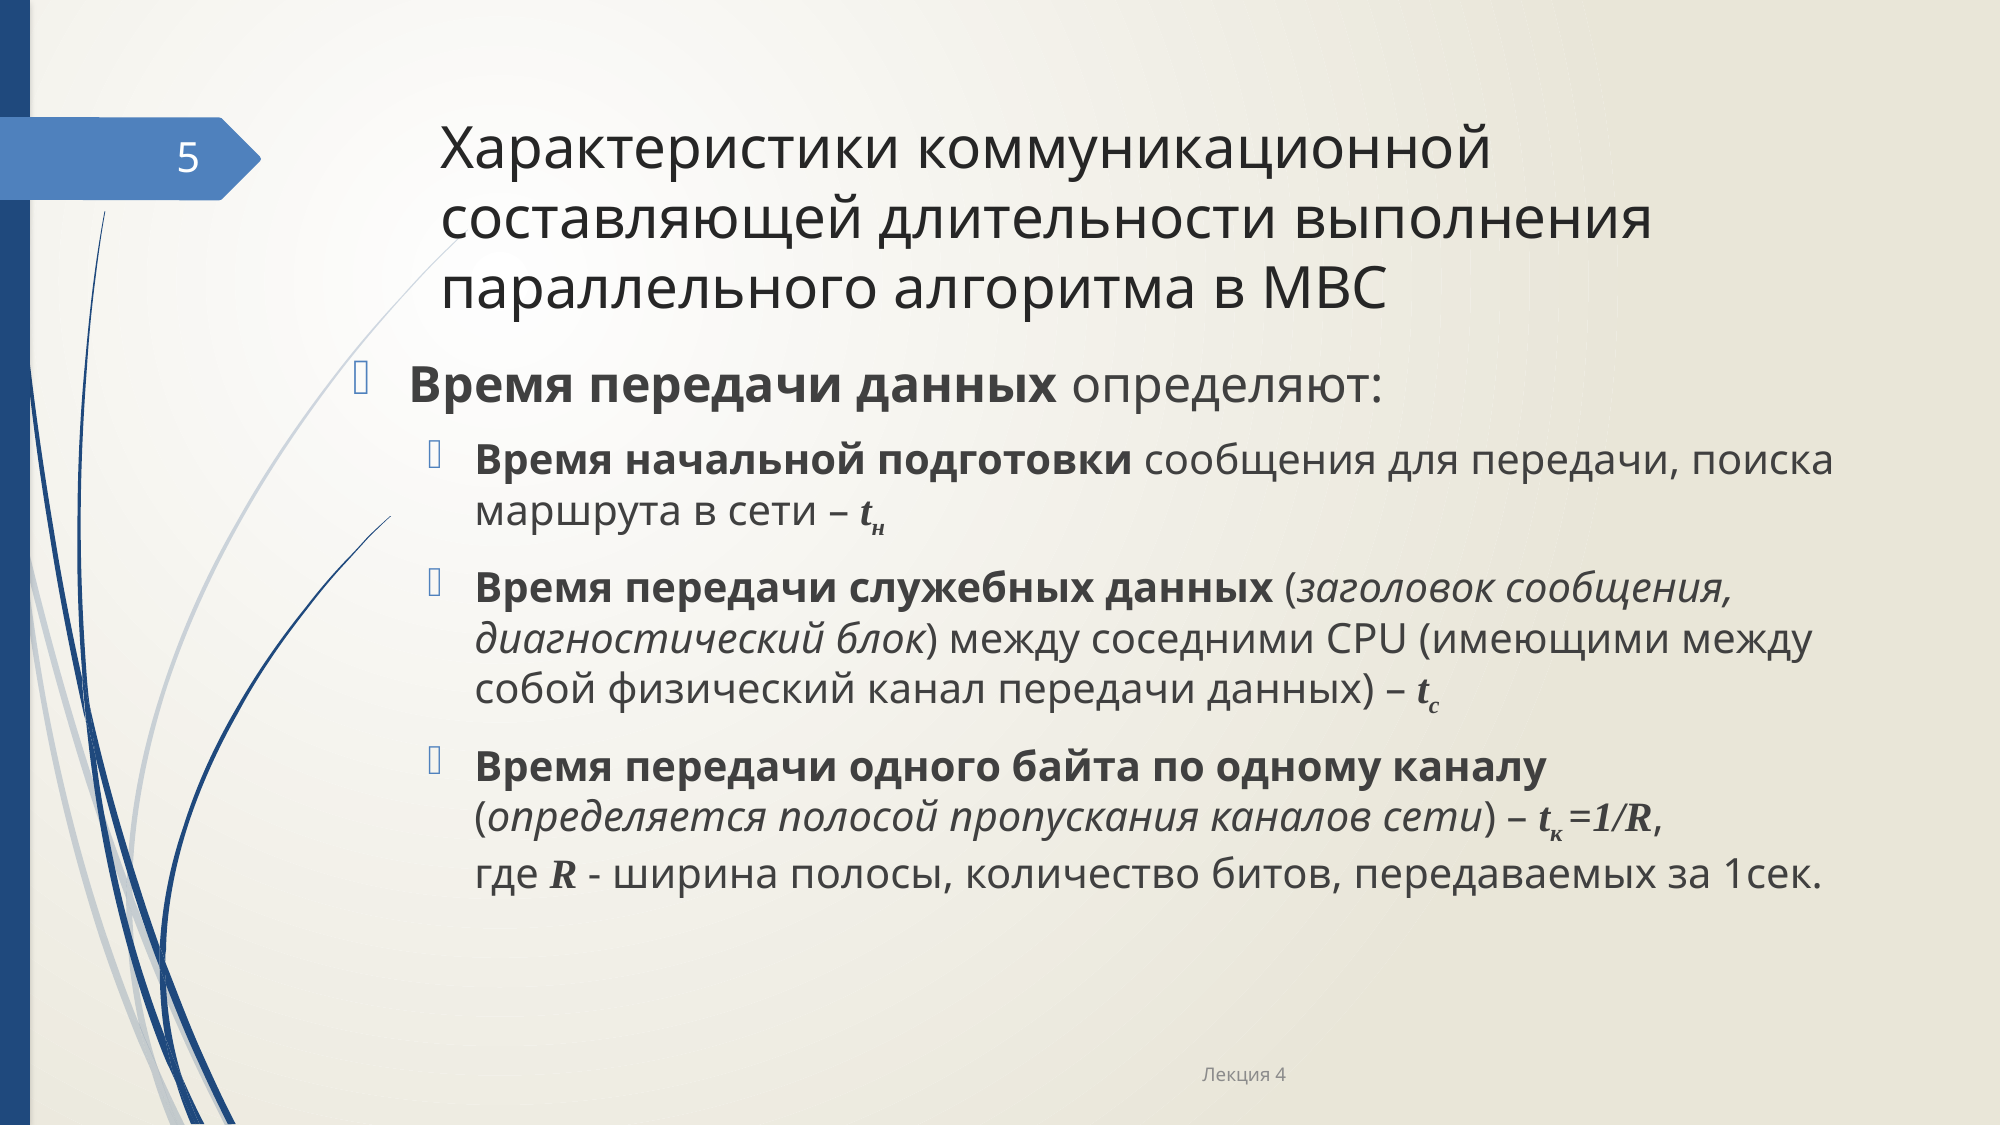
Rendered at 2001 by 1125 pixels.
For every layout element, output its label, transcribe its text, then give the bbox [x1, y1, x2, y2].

title Характеристики коммуникационной составляющей длительности выполнения параллельного алгоритма в МВС [425, 102, 1888, 313]
list Время передачи данных определяют: Время начальной подготовки сообщения для передачи, поиска маршрута в сети – tн Время передачи служебных данных (заголовок сообщения, диагностический блок) между соседними CPU (имеющими между собой физический канал передачи данных) – tс Время передачи одного байта по одному каналу (определяется полосой пропускания каналов сети) – tк =1/R, где R - ширина полосы, количество битов, передаваемых за 1сек. [337, 345, 1866, 1025]
footer Лекция 4 [1187, 1034, 1663, 1113]
slide_number 5 [87, 129, 216, 190]
